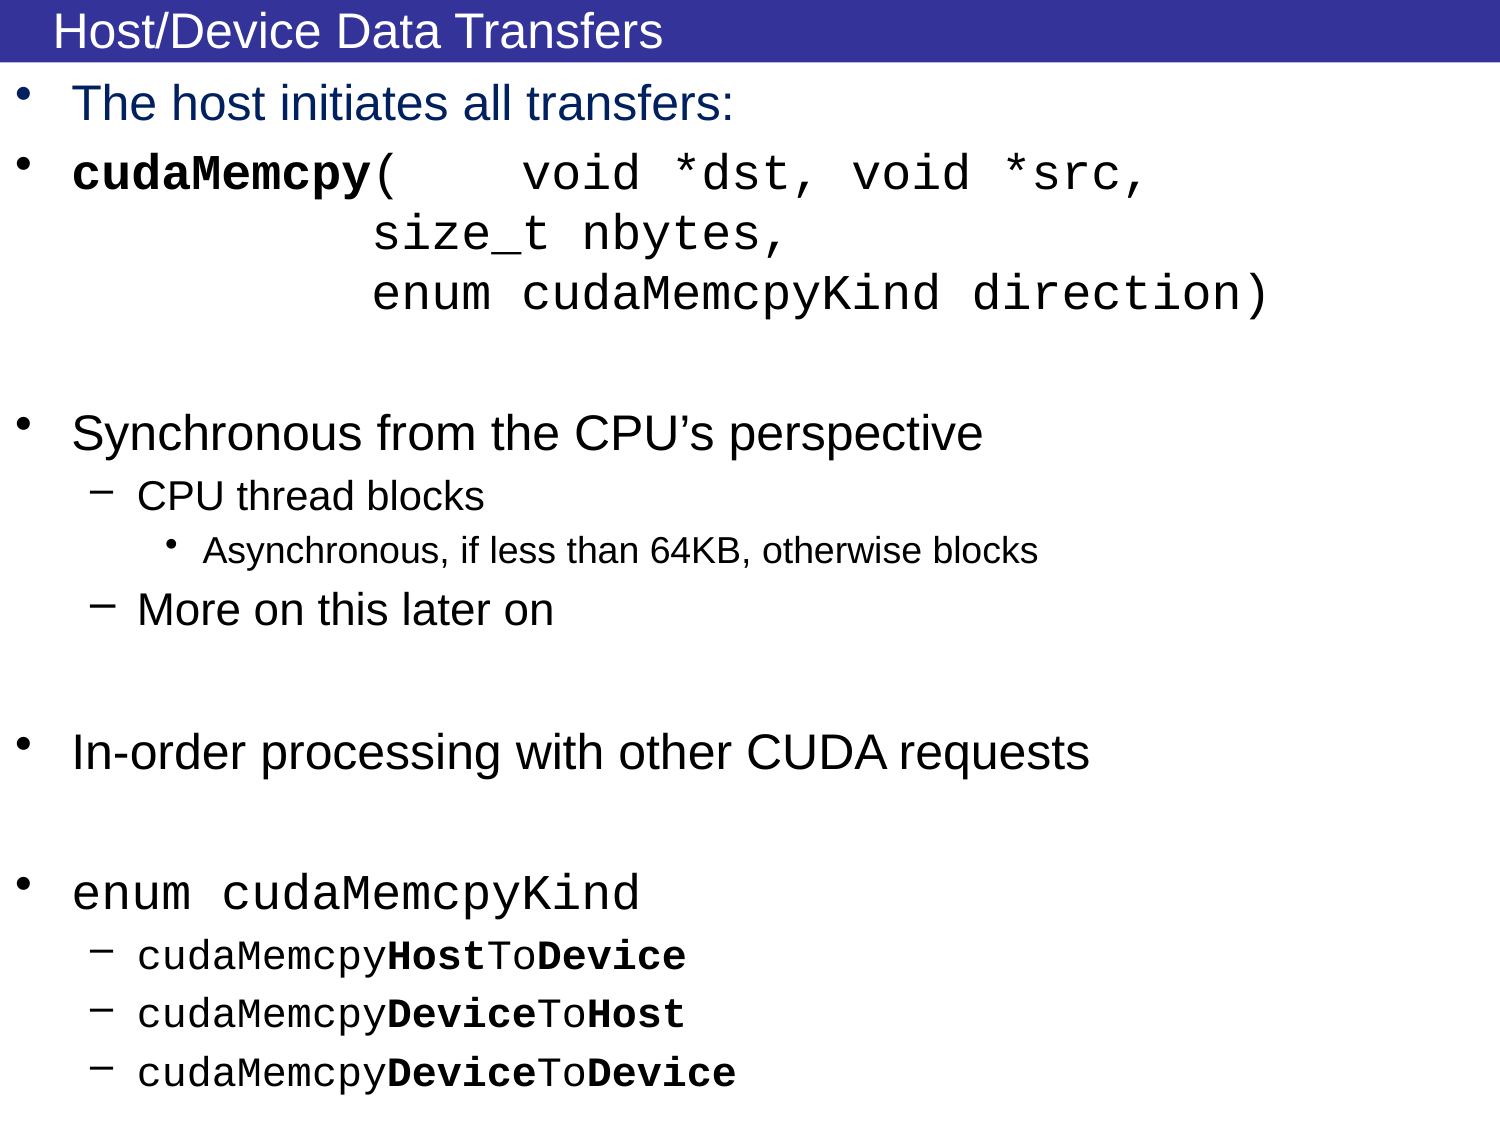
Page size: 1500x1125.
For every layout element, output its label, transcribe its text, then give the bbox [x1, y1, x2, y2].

list The host initiates all transfers: cudaMemcpy( void *dst, void *src, size_t nbytes, enum cudaMemcpyKind direction) Synchronous from the CPU’s perspective CPU thread blocks Asynchronous, if less than 64KB, otherwise blocks More on this later on In-order processing with other CUDA requests enum cudaMemcpyKind cudaMemcpyHostToDevice cudaMemcpyDeviceToHost cudaMemcpyDeviceToDevice [0, 62, 1500, 1125]
title Host/Device Data Transfers [37, 7, 1426, 51]
